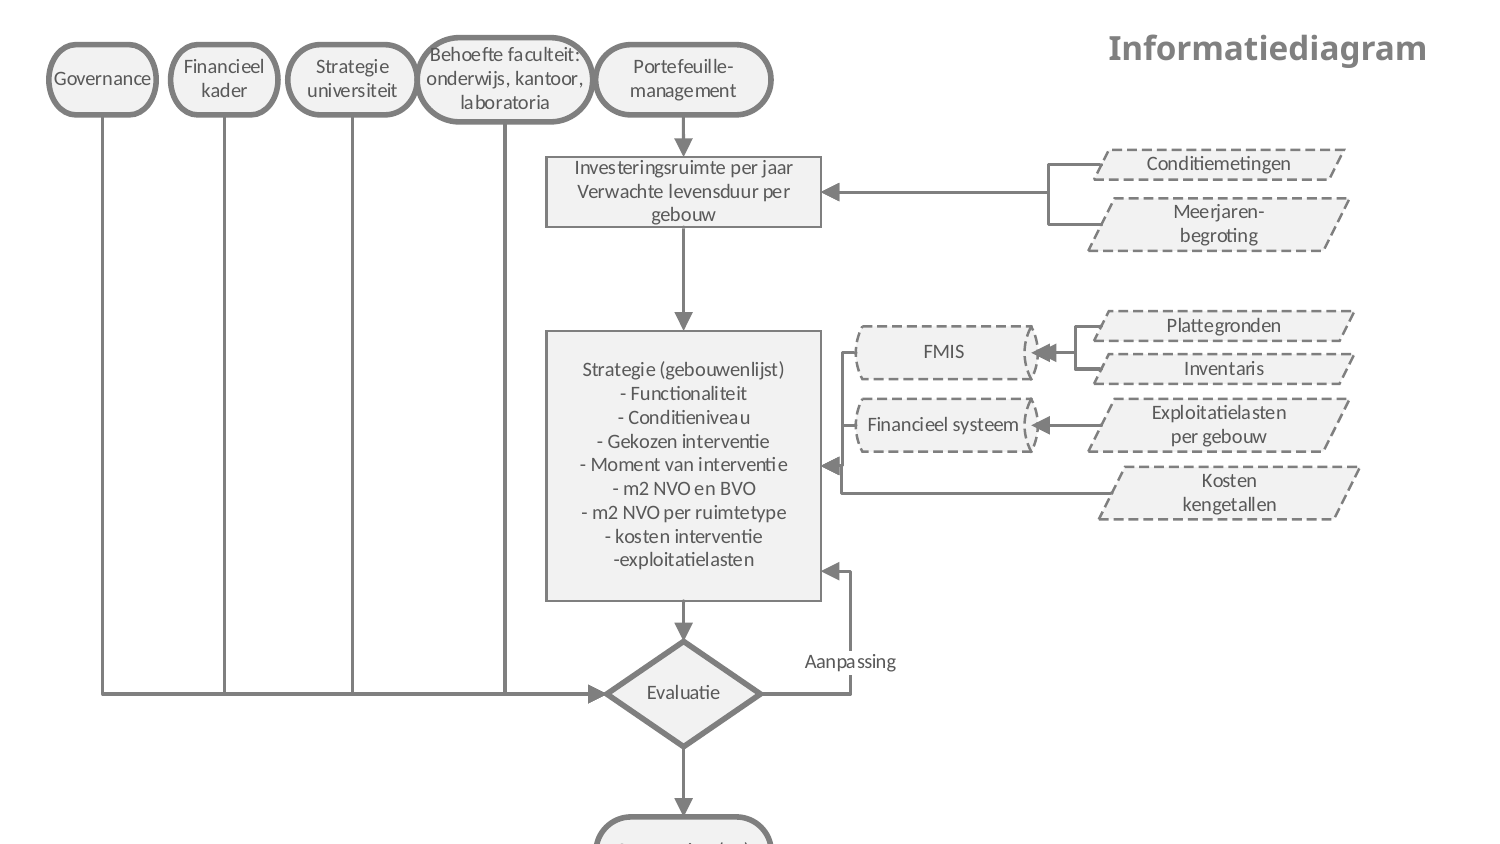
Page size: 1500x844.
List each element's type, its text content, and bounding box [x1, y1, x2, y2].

text_box Informatiediagram [84, 20, 1444, 95]
picture [41, 31, 1419, 844]
